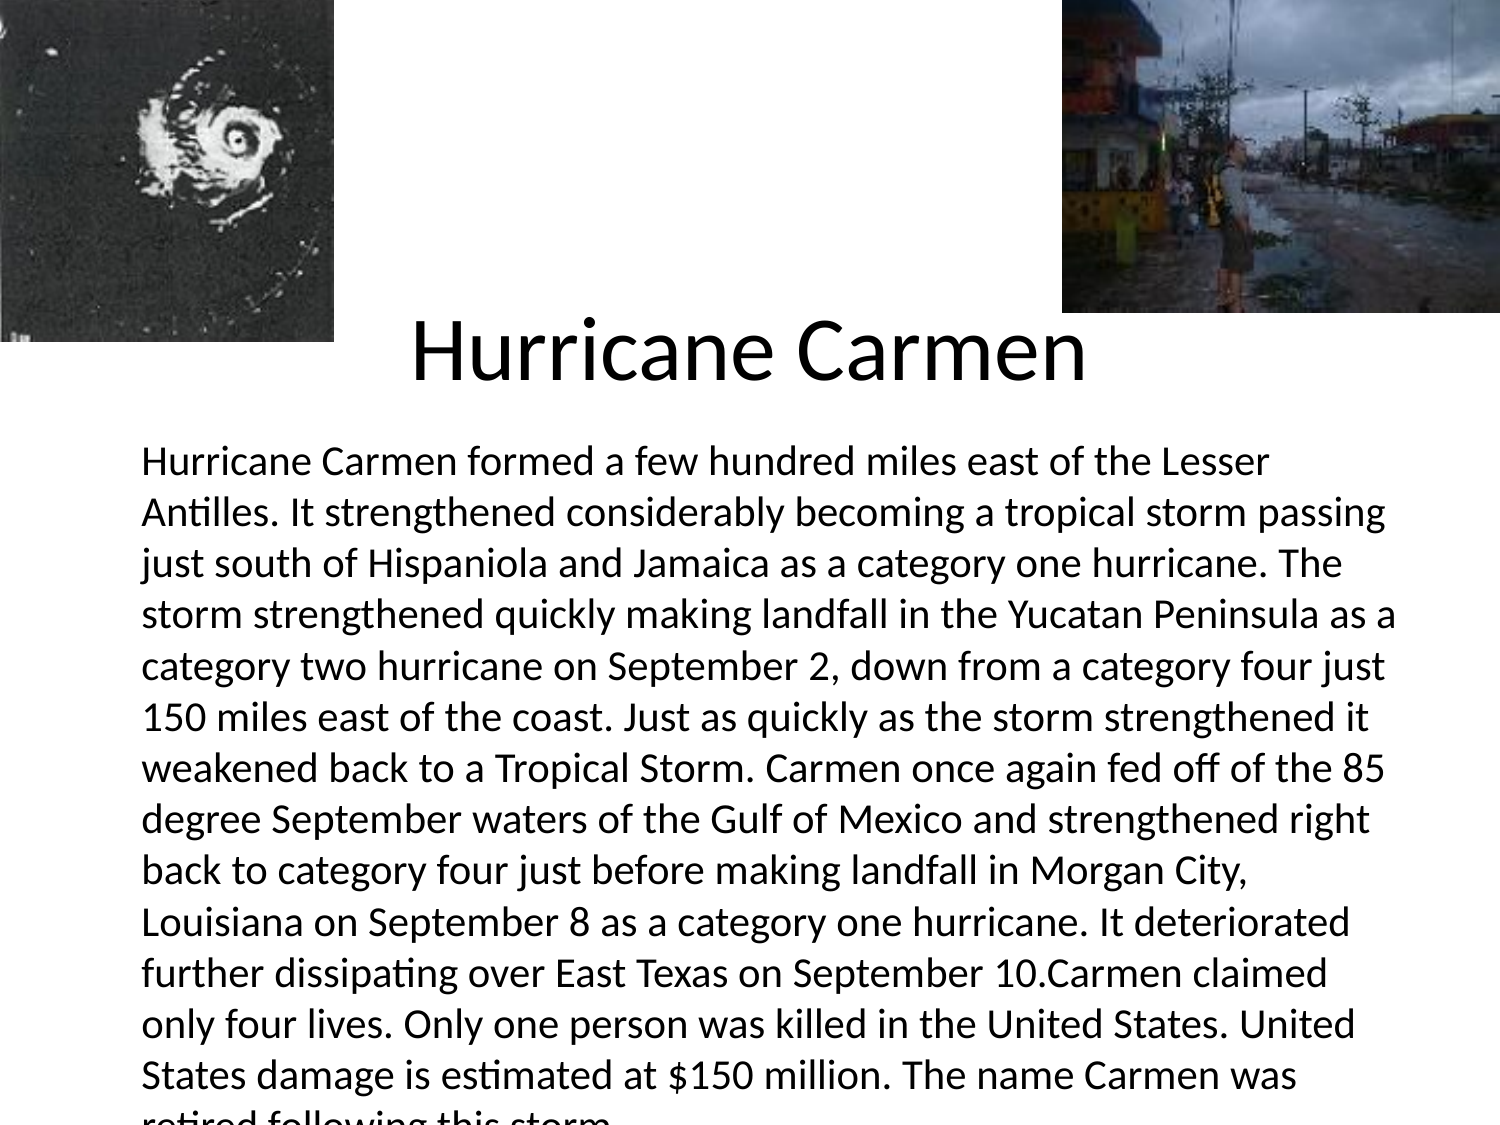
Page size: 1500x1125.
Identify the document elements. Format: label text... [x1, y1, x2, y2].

picture [0, 0, 334, 342]
picture [1062, 0, 1500, 313]
title Hurricane Carmen [75, 249, 1425, 425]
list Hurricane Carmen formed a few hundred miles east of the Lesser Antilles. It strengthened considerably becoming a tropical storm passing just south of Hispaniola and Jamaica as a category one hurricane. The storm strengthened quickly making landfall in the Yucatan Peninsula as a category two hurricane on September 2, down from a category four just 150 miles east of the coast. Just as quickly as the storm strengthened it weakened back to a Tropical Storm. Carmen once again fed off of the 85 degree September waters of the Gulf of Mexico and strengthened right back to category four just before making landfall in Morgan City, Louisiana on September 8 as a category one hurricane. It deteriorated further dissipating over East Texas on September 10.Carmen claimed only four lives. Only one person was killed in the United States. United States damage is estimated at $150 million. The name Carmen was retired following this storm. [75, 425, 1425, 1125]
